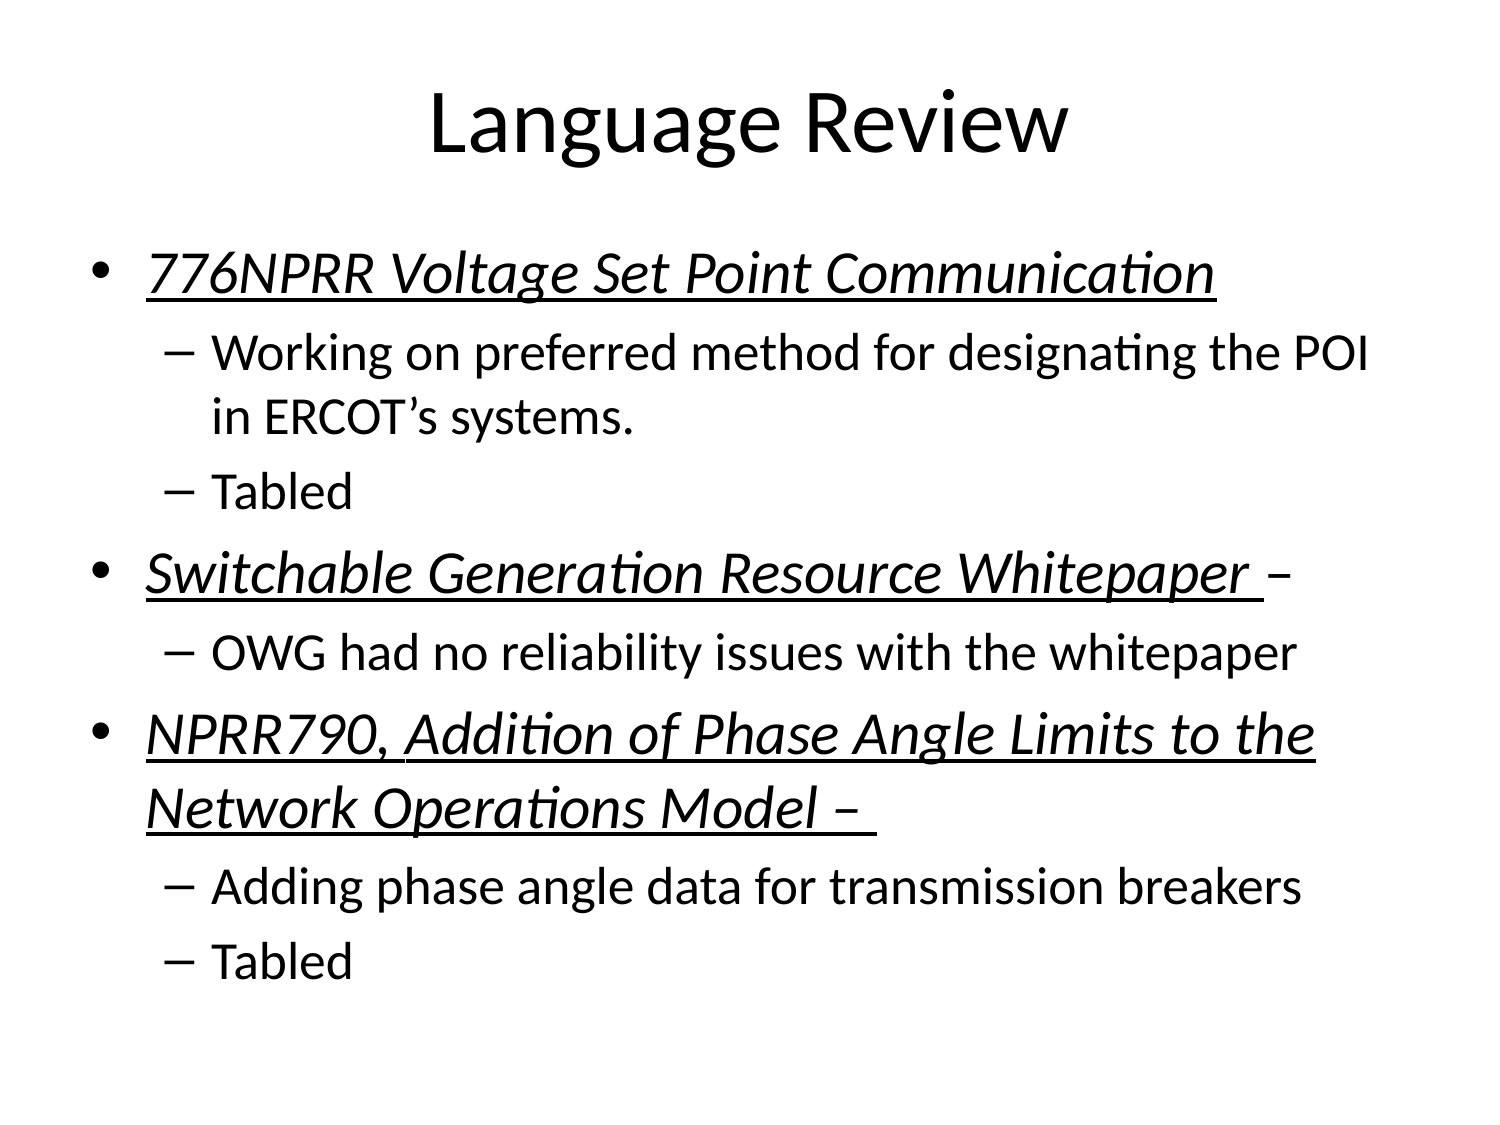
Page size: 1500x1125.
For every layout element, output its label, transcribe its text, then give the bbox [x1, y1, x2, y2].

title Language Review [75, 45, 1425, 188]
list 776NPRR Voltage Set Point Communication Working on preferred method for designating the POI in ERCOT’s systems. Tabled Switchable Generation Resource Whitepaper – OWG had no reliability issues with the whitepaper NPRR790, Addition of Phase Angle Limits to the Network Operations Model – Adding phase angle data for transmission breakers Tabled [75, 224, 1425, 1005]
